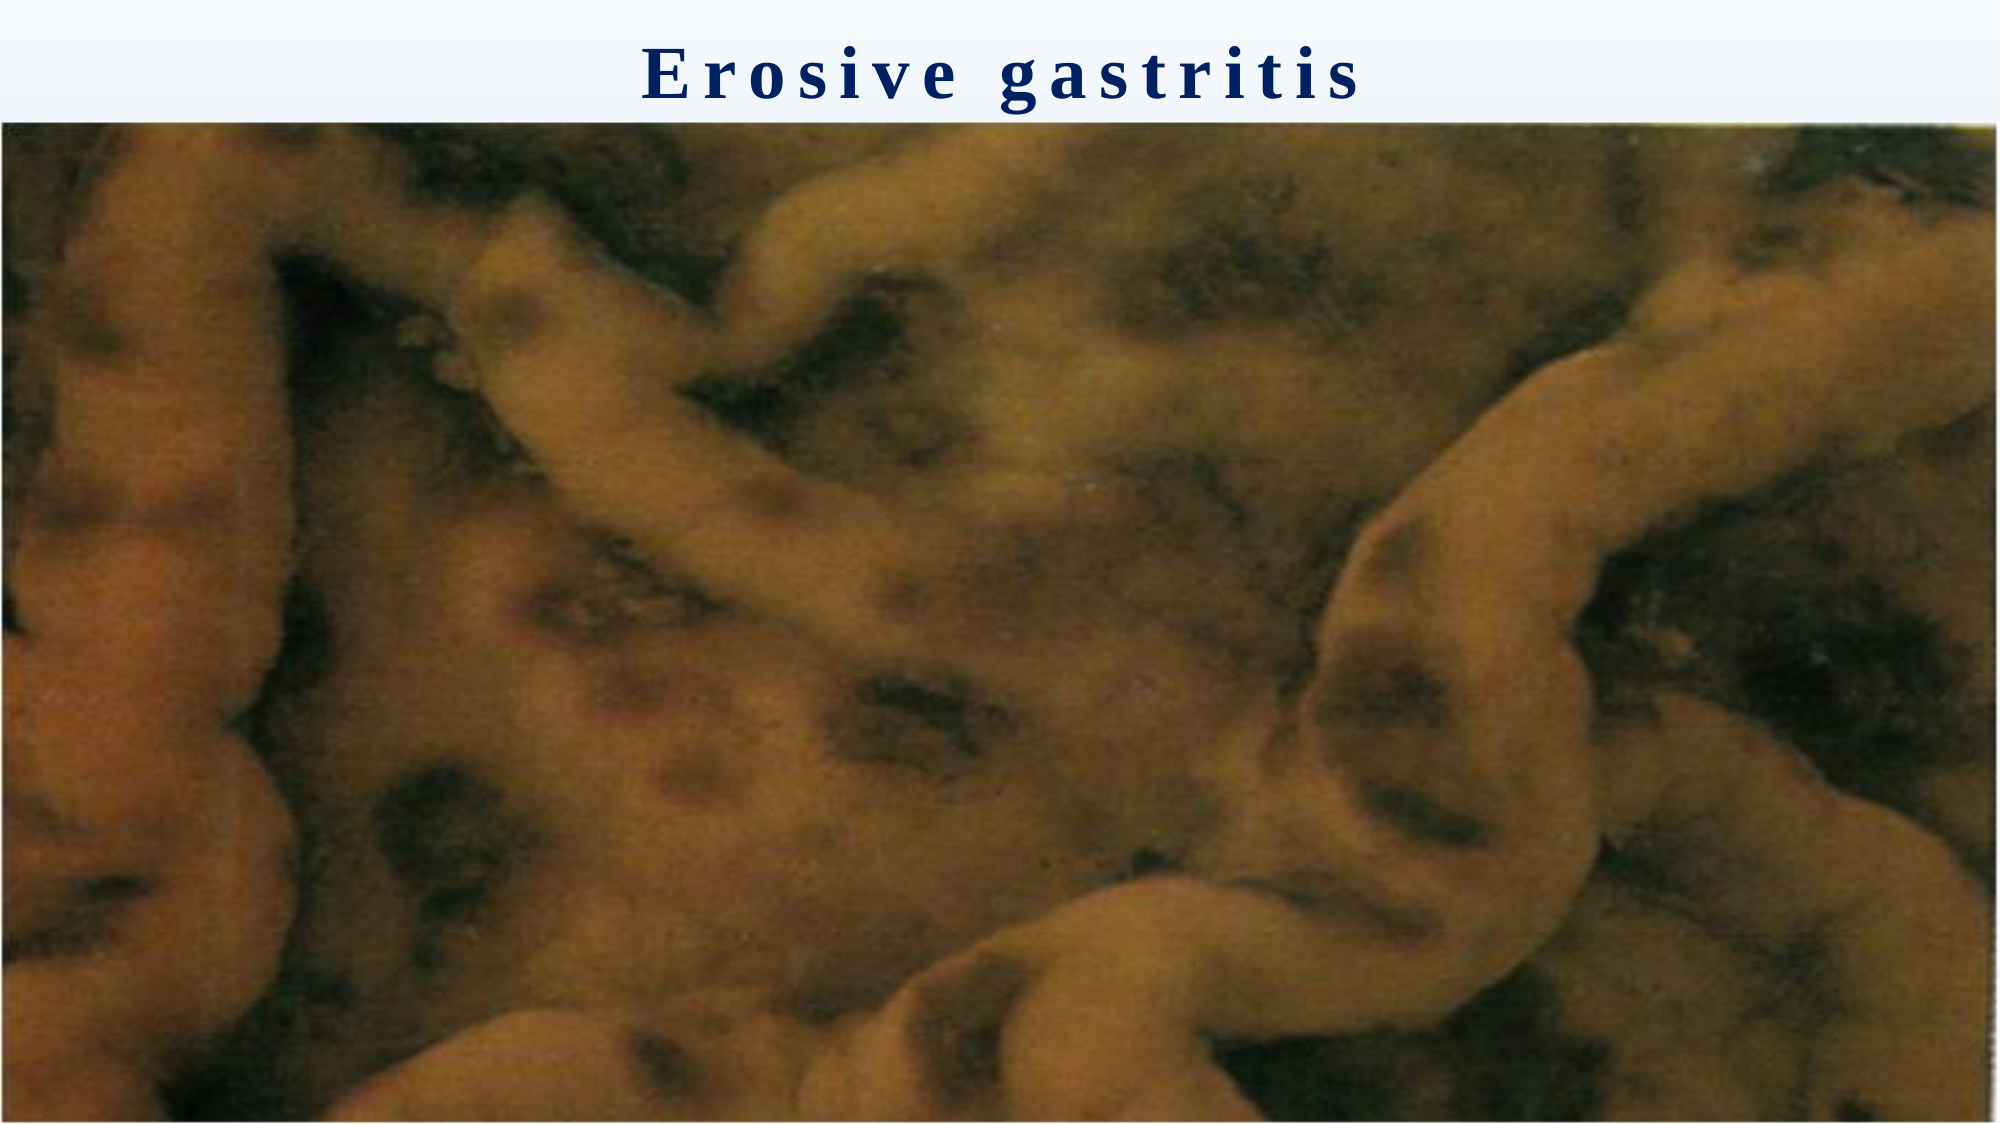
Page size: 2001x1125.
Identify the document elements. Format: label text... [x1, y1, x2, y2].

picture [0, 121, 2000, 1125]
text_box Erosive gastritis [500, 15, 1500, 121]
